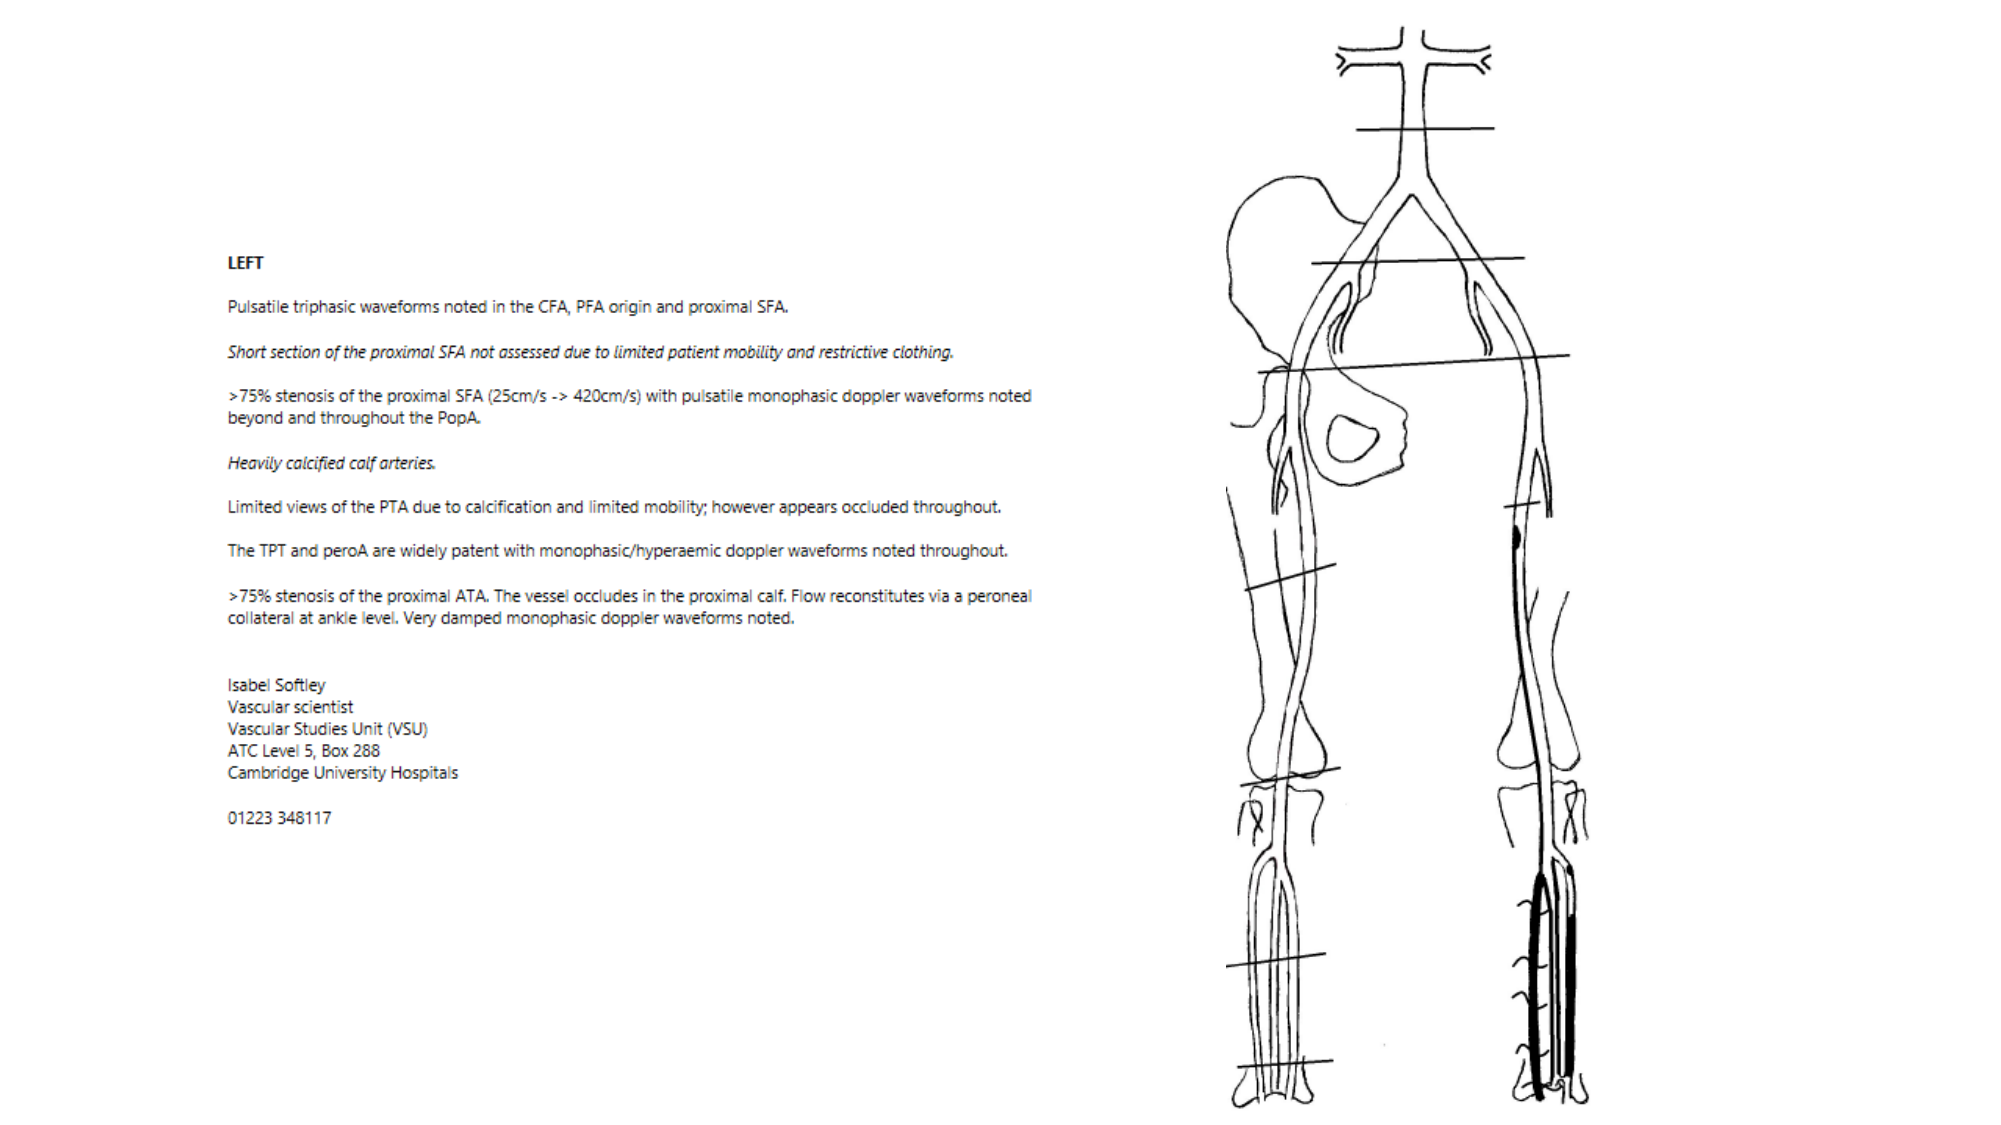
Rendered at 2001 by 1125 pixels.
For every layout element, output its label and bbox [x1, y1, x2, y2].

picture [223, 252, 1071, 829]
picture [1225, 11, 1595, 1125]
